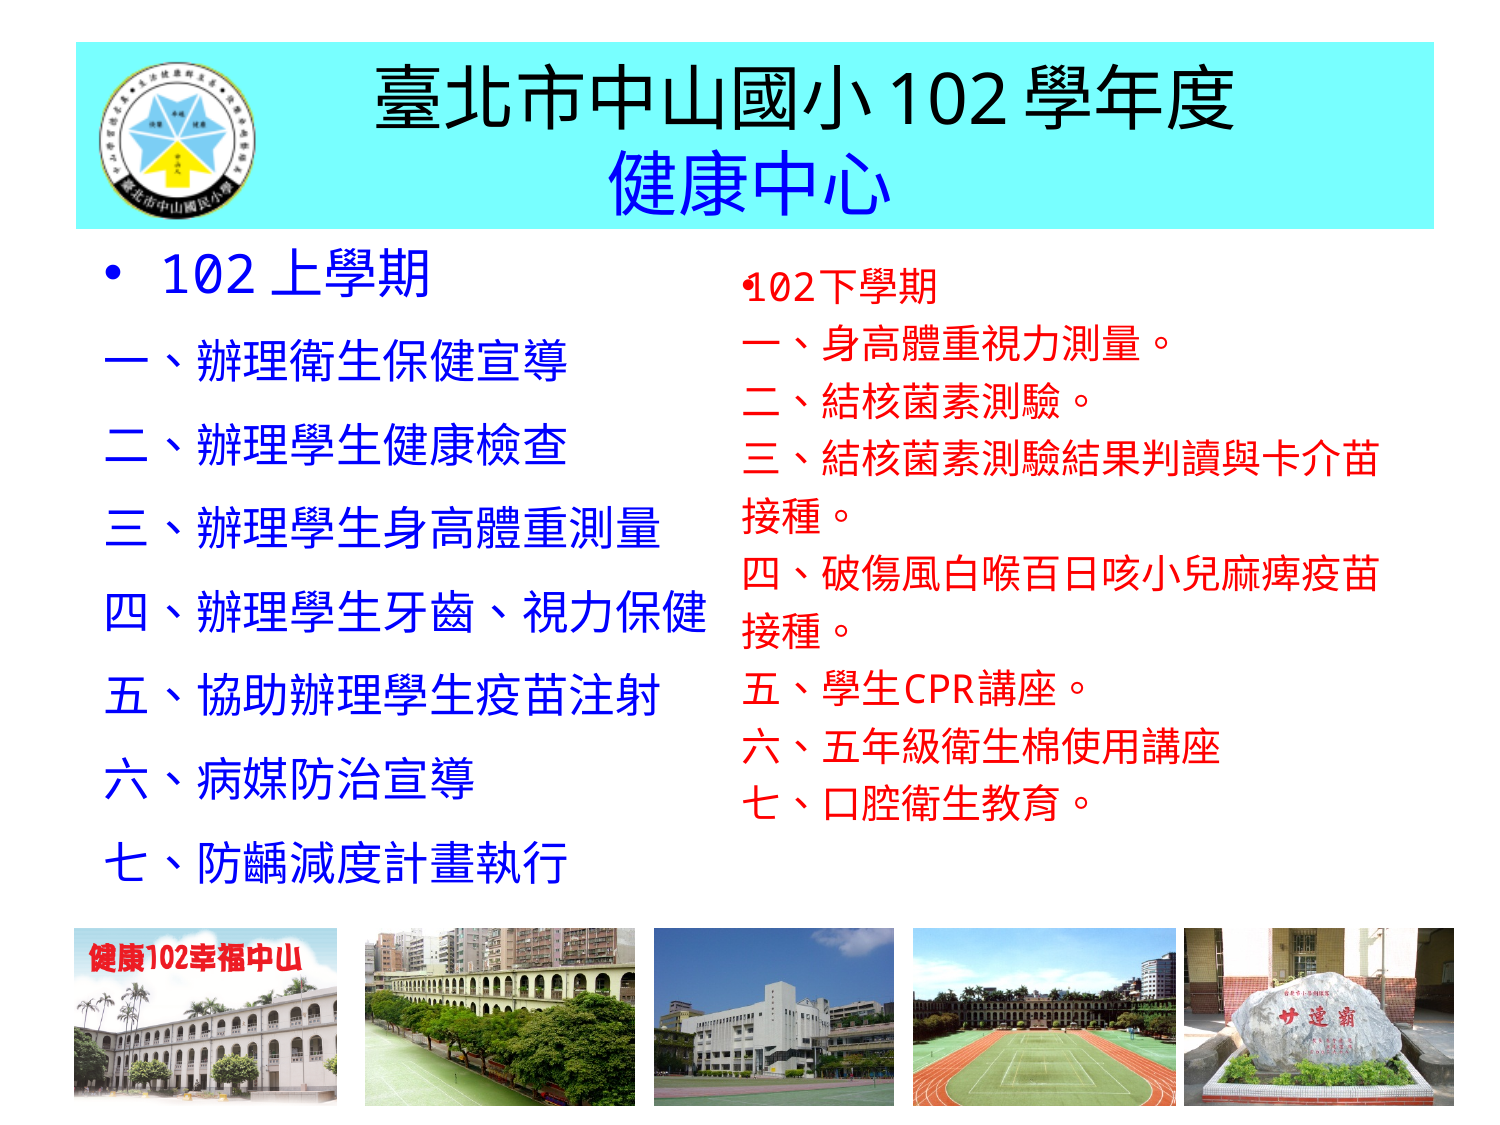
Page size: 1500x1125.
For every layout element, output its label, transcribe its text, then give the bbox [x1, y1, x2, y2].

list 102上學期 一、辦理衛生保健宣導 二、辦理學生健康檢查 三、辦理學生身高體重測量 四、辦理學生牙齒、視力保健 五、協助辦理學生疫苗注射 六、病媒防治宣導 七、防齲減度計畫執行 [88, 231, 727, 929]
picture [654, 928, 894, 1106]
title 臺北市中山國小102學年度 健康中心 [75, 45, 1425, 233]
picture [365, 929, 635, 1106]
picture [74, 928, 337, 1106]
picture [76, 42, 1434, 219]
picture [913, 928, 1176, 1106]
text_box 102下學期 一、身高體重視力測量。 二、結核菌素測驗。 三、結核菌素測驗結果判讀與卡介苗接種。 四、破傷風白喉百日咳小兒麻痺疫苗接種。 五、學生CPR講座。 六、五年級衛生棉使用講座 七、口腔衛生教育。 [726, 219, 1436, 835]
picture [1184, 928, 1454, 1106]
